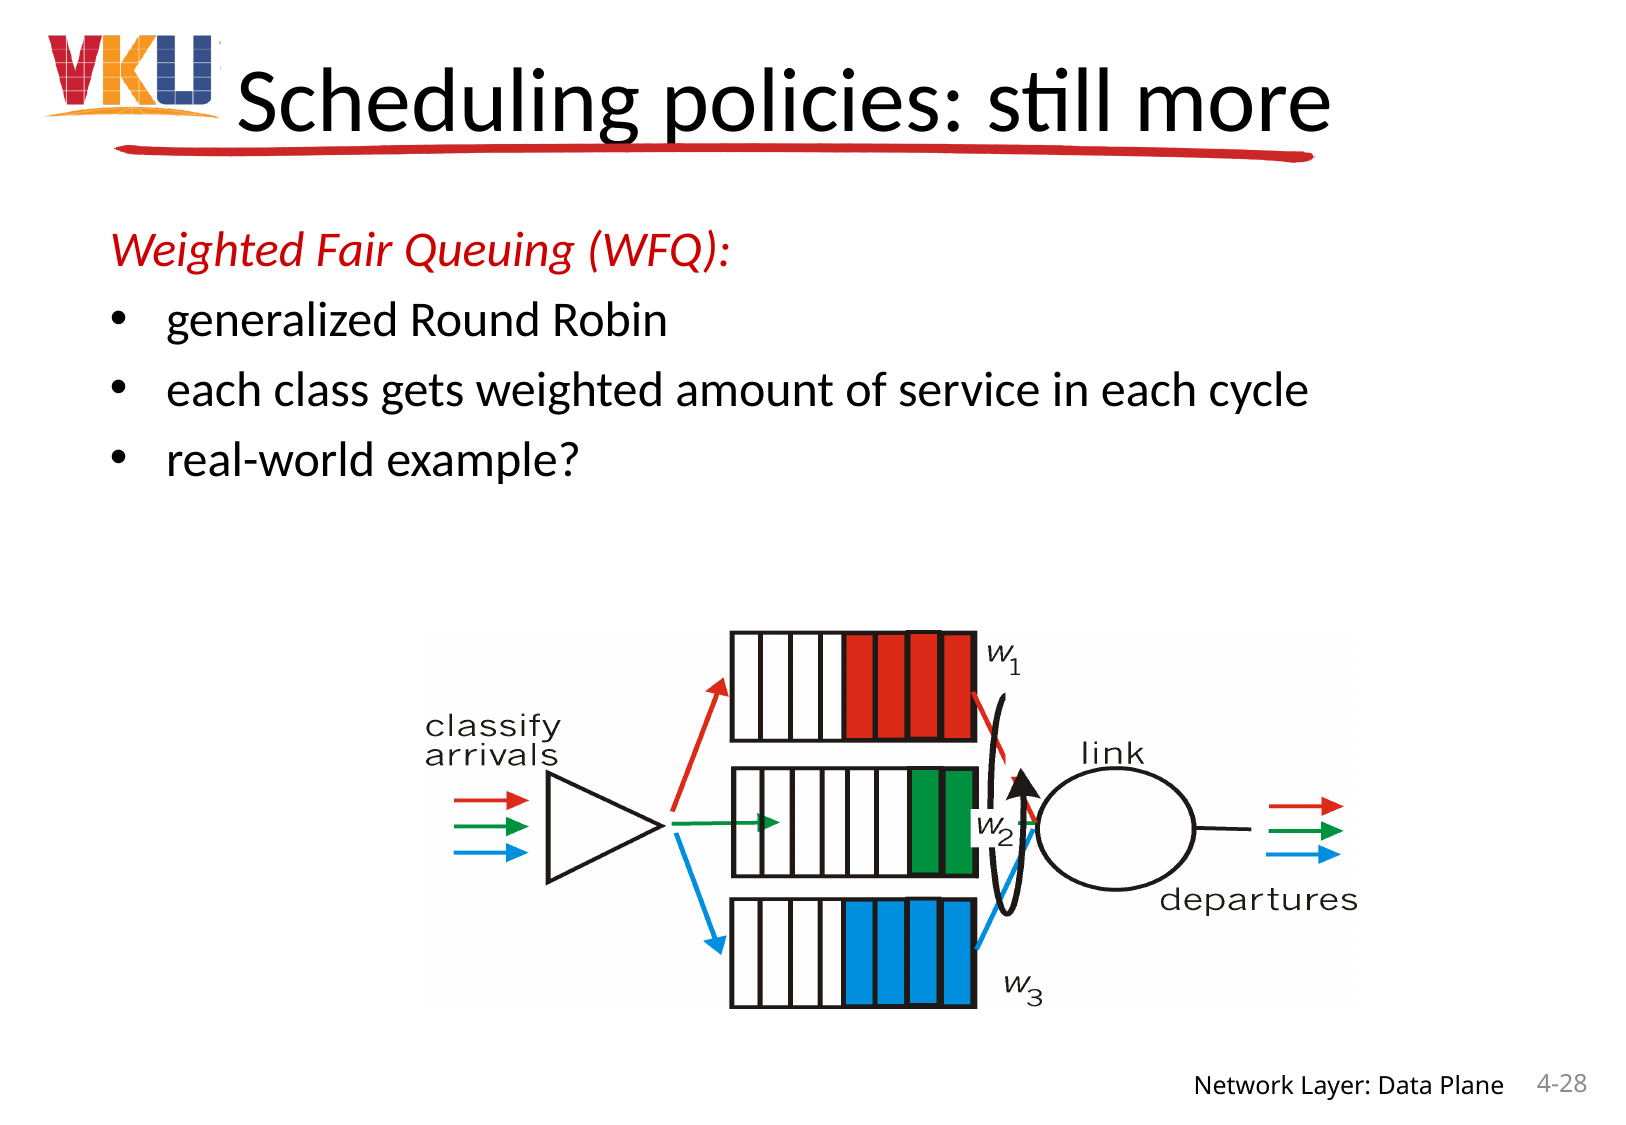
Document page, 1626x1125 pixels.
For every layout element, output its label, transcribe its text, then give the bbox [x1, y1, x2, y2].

picture [32, 21, 94, 129]
picture [424, 630, 1357, 1009]
list Weighted Fair Queuing (WFQ): generalized Round Robin each class gets weighted amount of service in each cycle real-world example? [94, 209, 1476, 1015]
title Scheduling policies: still more [94, 1, 1476, 189]
footer Network Layer: Data Plane [1132, 1062, 1502, 1102]
slide_number 4-28 [1502, 1062, 1603, 1107]
picture [109, 138, 1329, 168]
